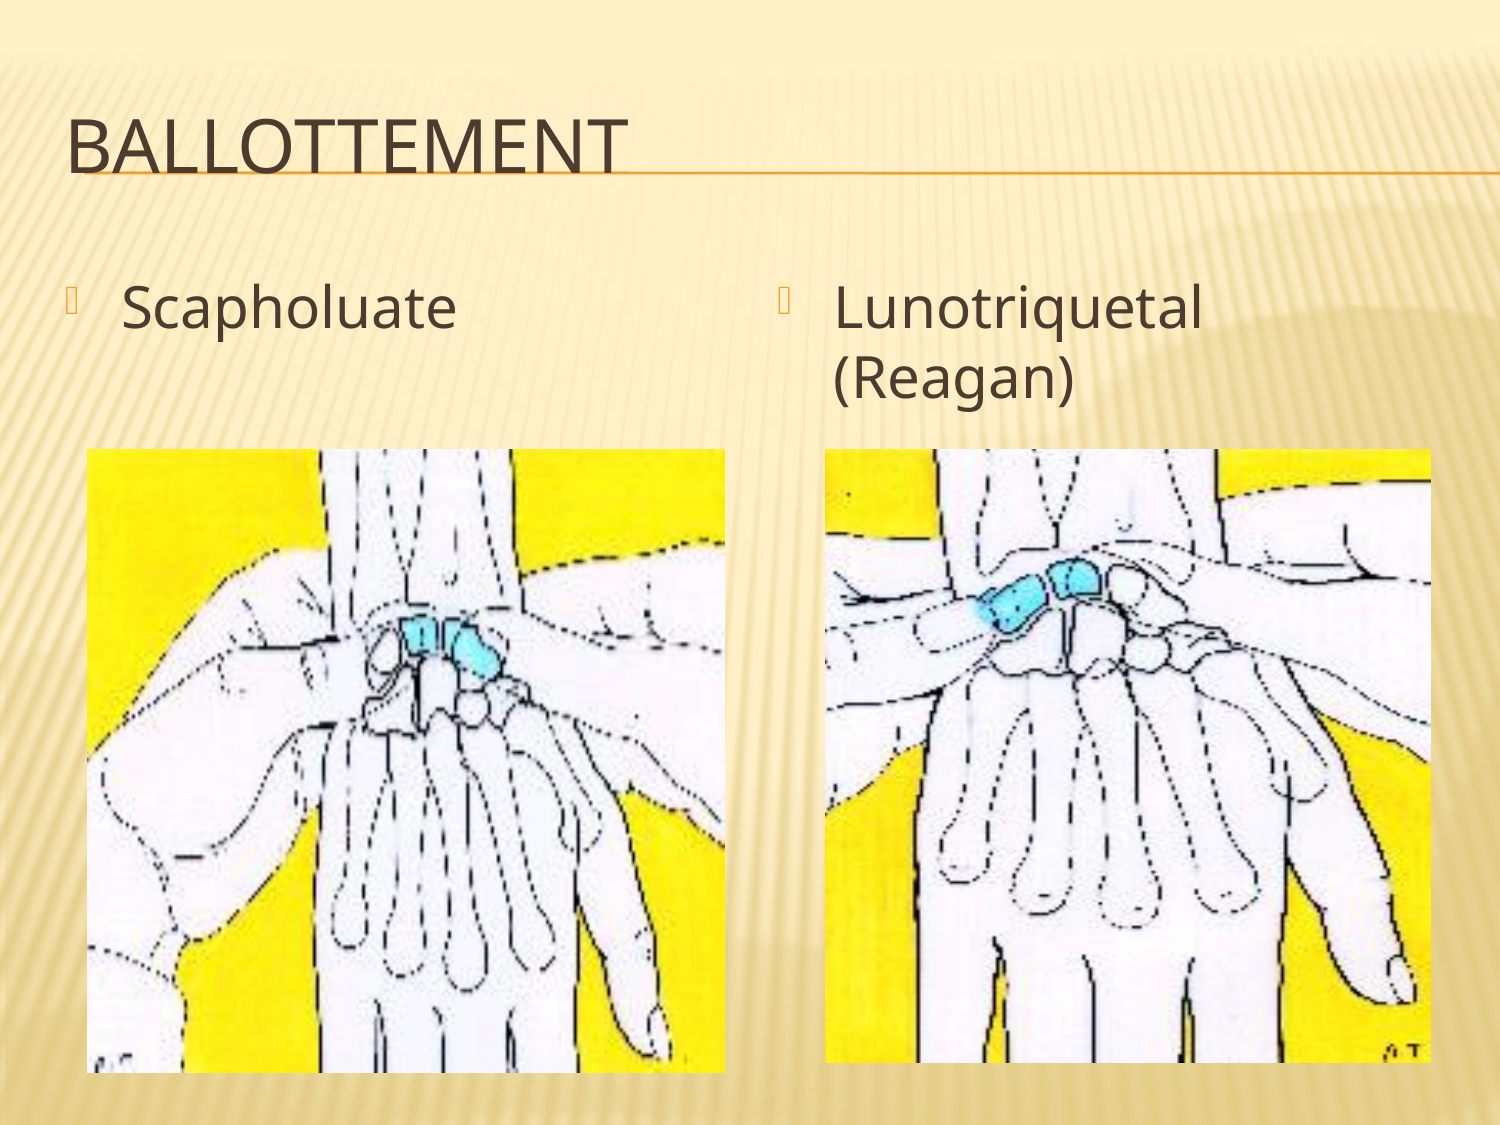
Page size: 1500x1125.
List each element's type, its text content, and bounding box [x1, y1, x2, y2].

picture [87, 449, 726, 1073]
list Lunotriquetal (Reagan) [762, 262, 1475, 1038]
list Scapholuate [50, 262, 738, 1038]
picture [824, 449, 1431, 1063]
title Ballottement [49, 75, 1475, 213]
